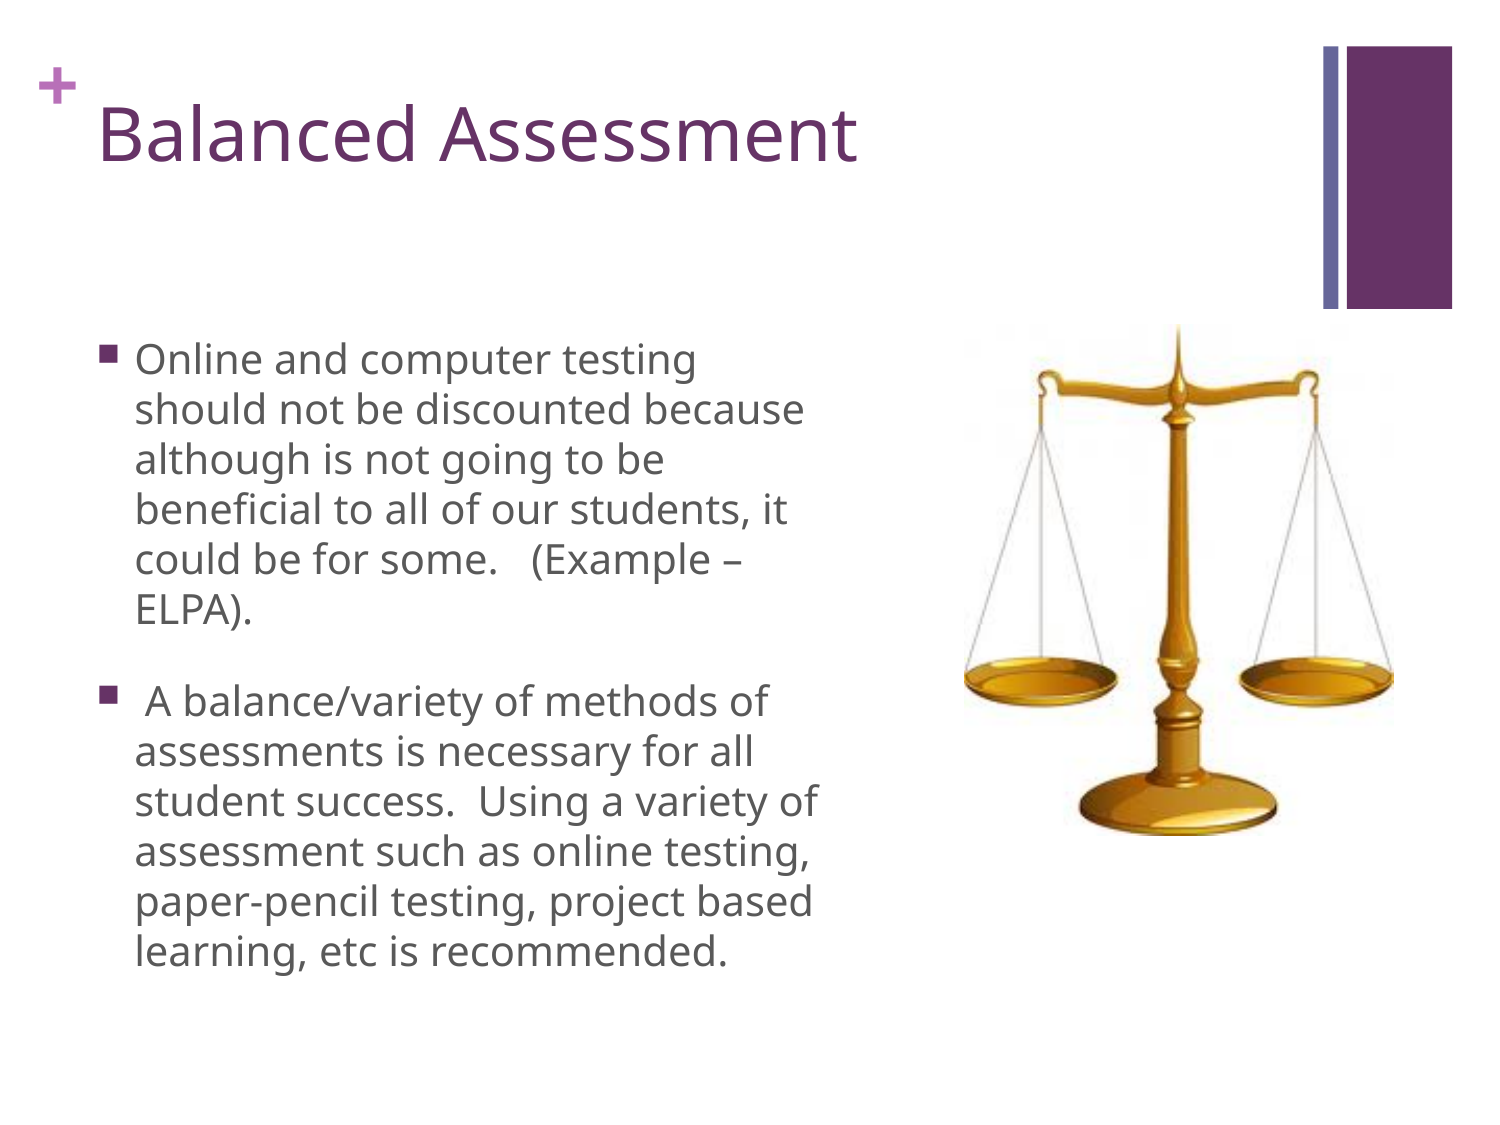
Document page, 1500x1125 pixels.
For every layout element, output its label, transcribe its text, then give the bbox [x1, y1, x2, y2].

title Balanced Assessment [81, 79, 1322, 263]
picture [964, 324, 1395, 836]
list Online and computer testing should not be discounted because although is not going to be beneficial to all of our students, it could be for some. (Example – ELPA). A balance/variety of methods of assessments is necessary for all student success. Using a variety of assessment such as online testing, paper-pencil testing, project based learning, etc is recommended. [81, 324, 850, 1005]
